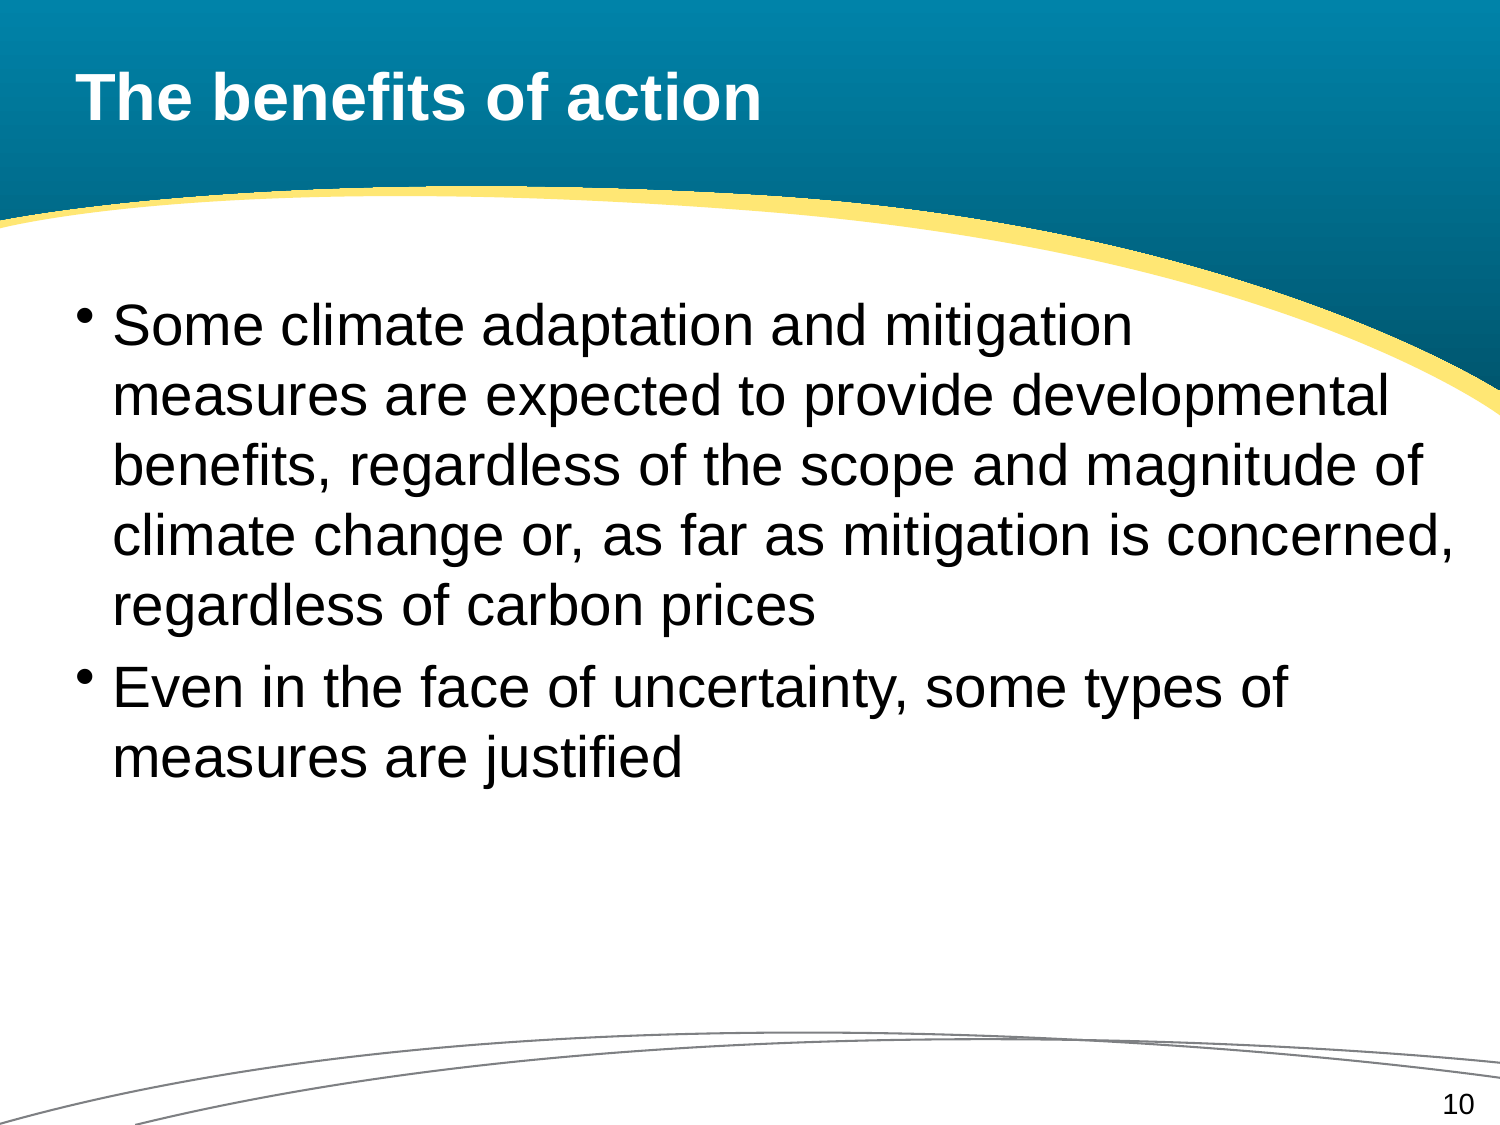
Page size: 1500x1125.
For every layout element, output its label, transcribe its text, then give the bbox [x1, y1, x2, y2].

title The benefits of action [74, 0, 1476, 188]
slide_number 10 [1124, 1084, 1476, 1113]
list Some climate adaptation and mitigation measures are expected to provide developmental benefits, regardless of the scope and magnitude of climate change or, as far as mitigation is concerned, regardless of carbon prices Even in the face of uncertainty, some types of measures are justified [74, 287, 1476, 1076]
